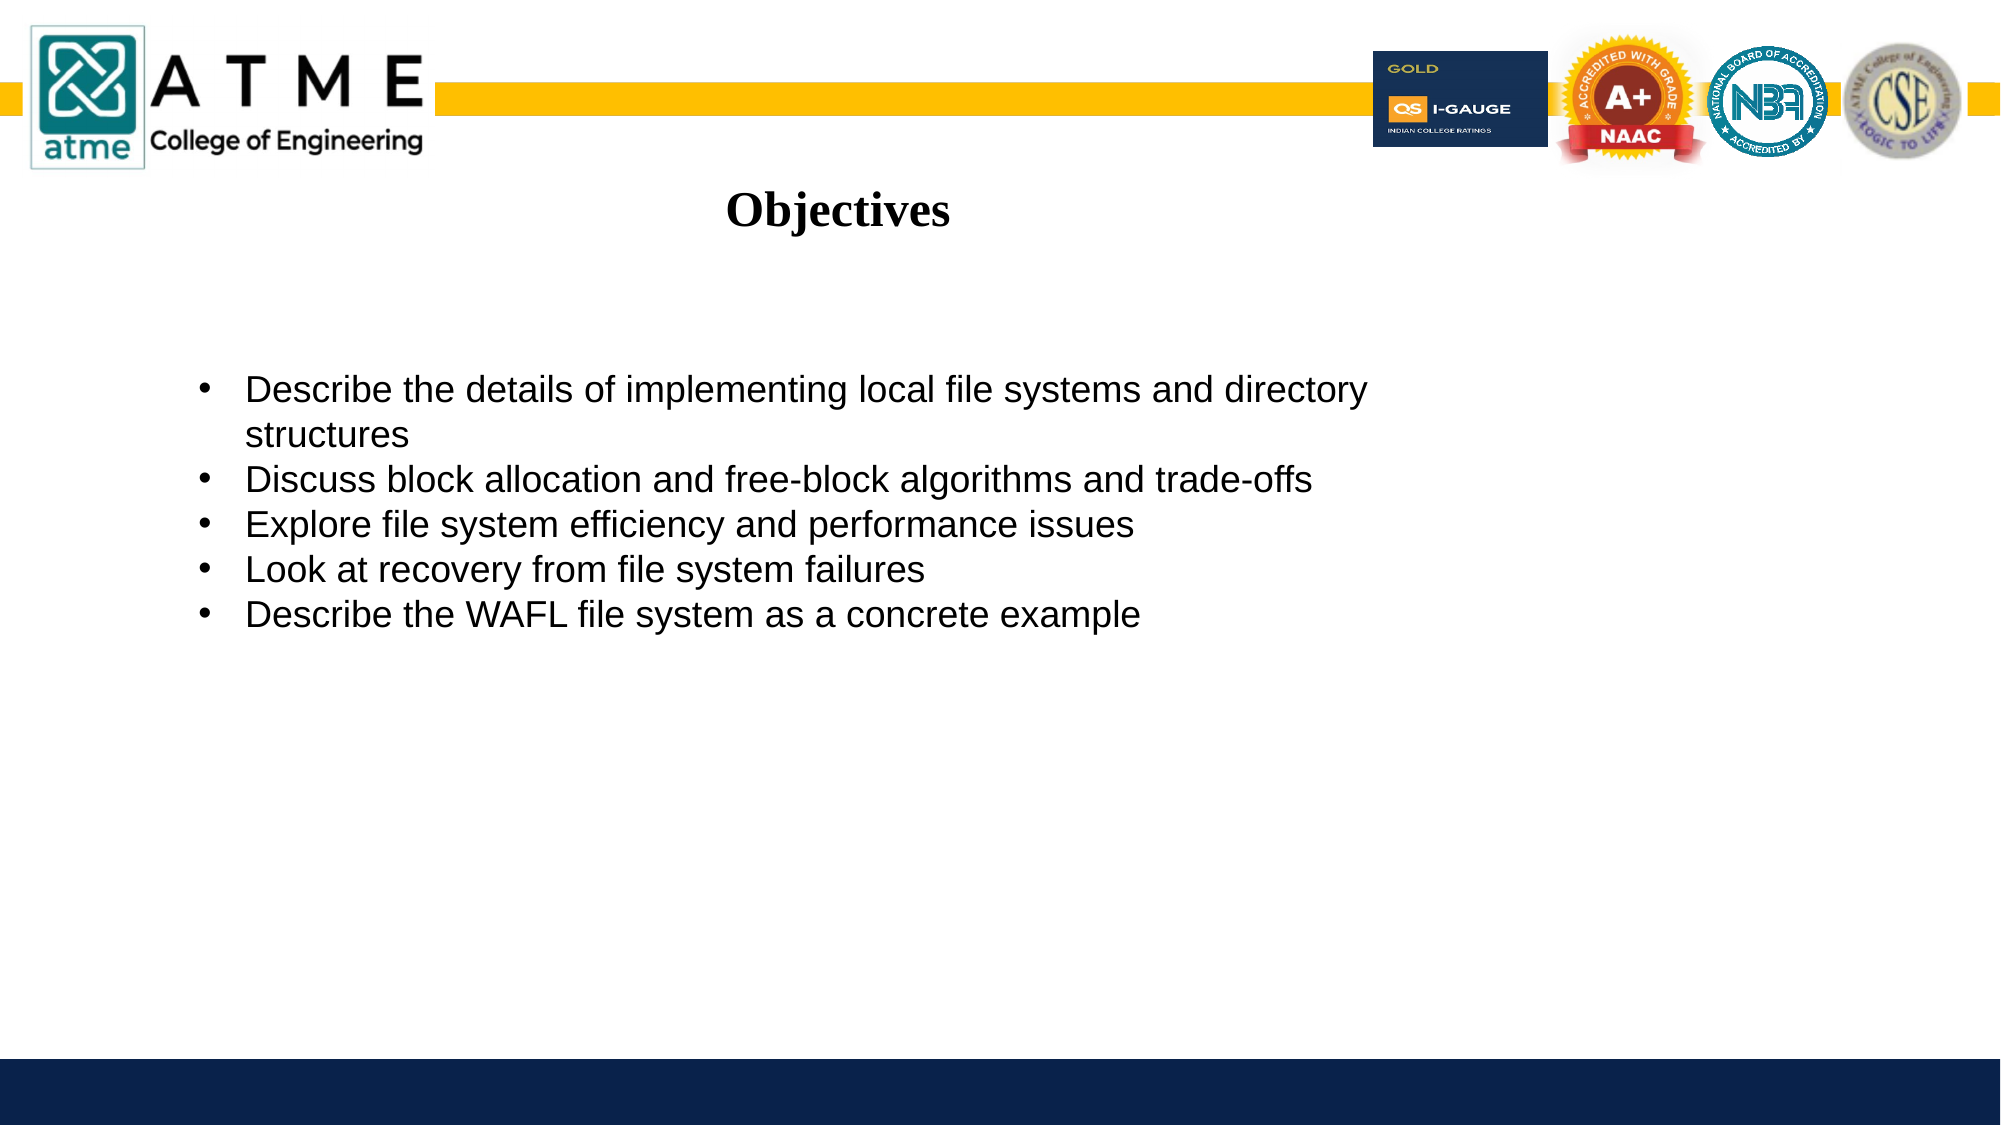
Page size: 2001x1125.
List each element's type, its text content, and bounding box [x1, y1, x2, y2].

picture [1373, 20, 1828, 169]
list Describe the details of implementing local file systems and directory structures Discuss block allocation and free-block algorithms and trade-offs Explore file system efficiency and performance issues Look at recovery from file system failures Describe the WAFL file system as a concrete example [183, 357, 1386, 1101]
picture [22, 15, 435, 178]
picture [0, 1059, 2001, 1125]
picture [1840, 26, 1968, 169]
title Objectives [710, 169, 2000, 264]
